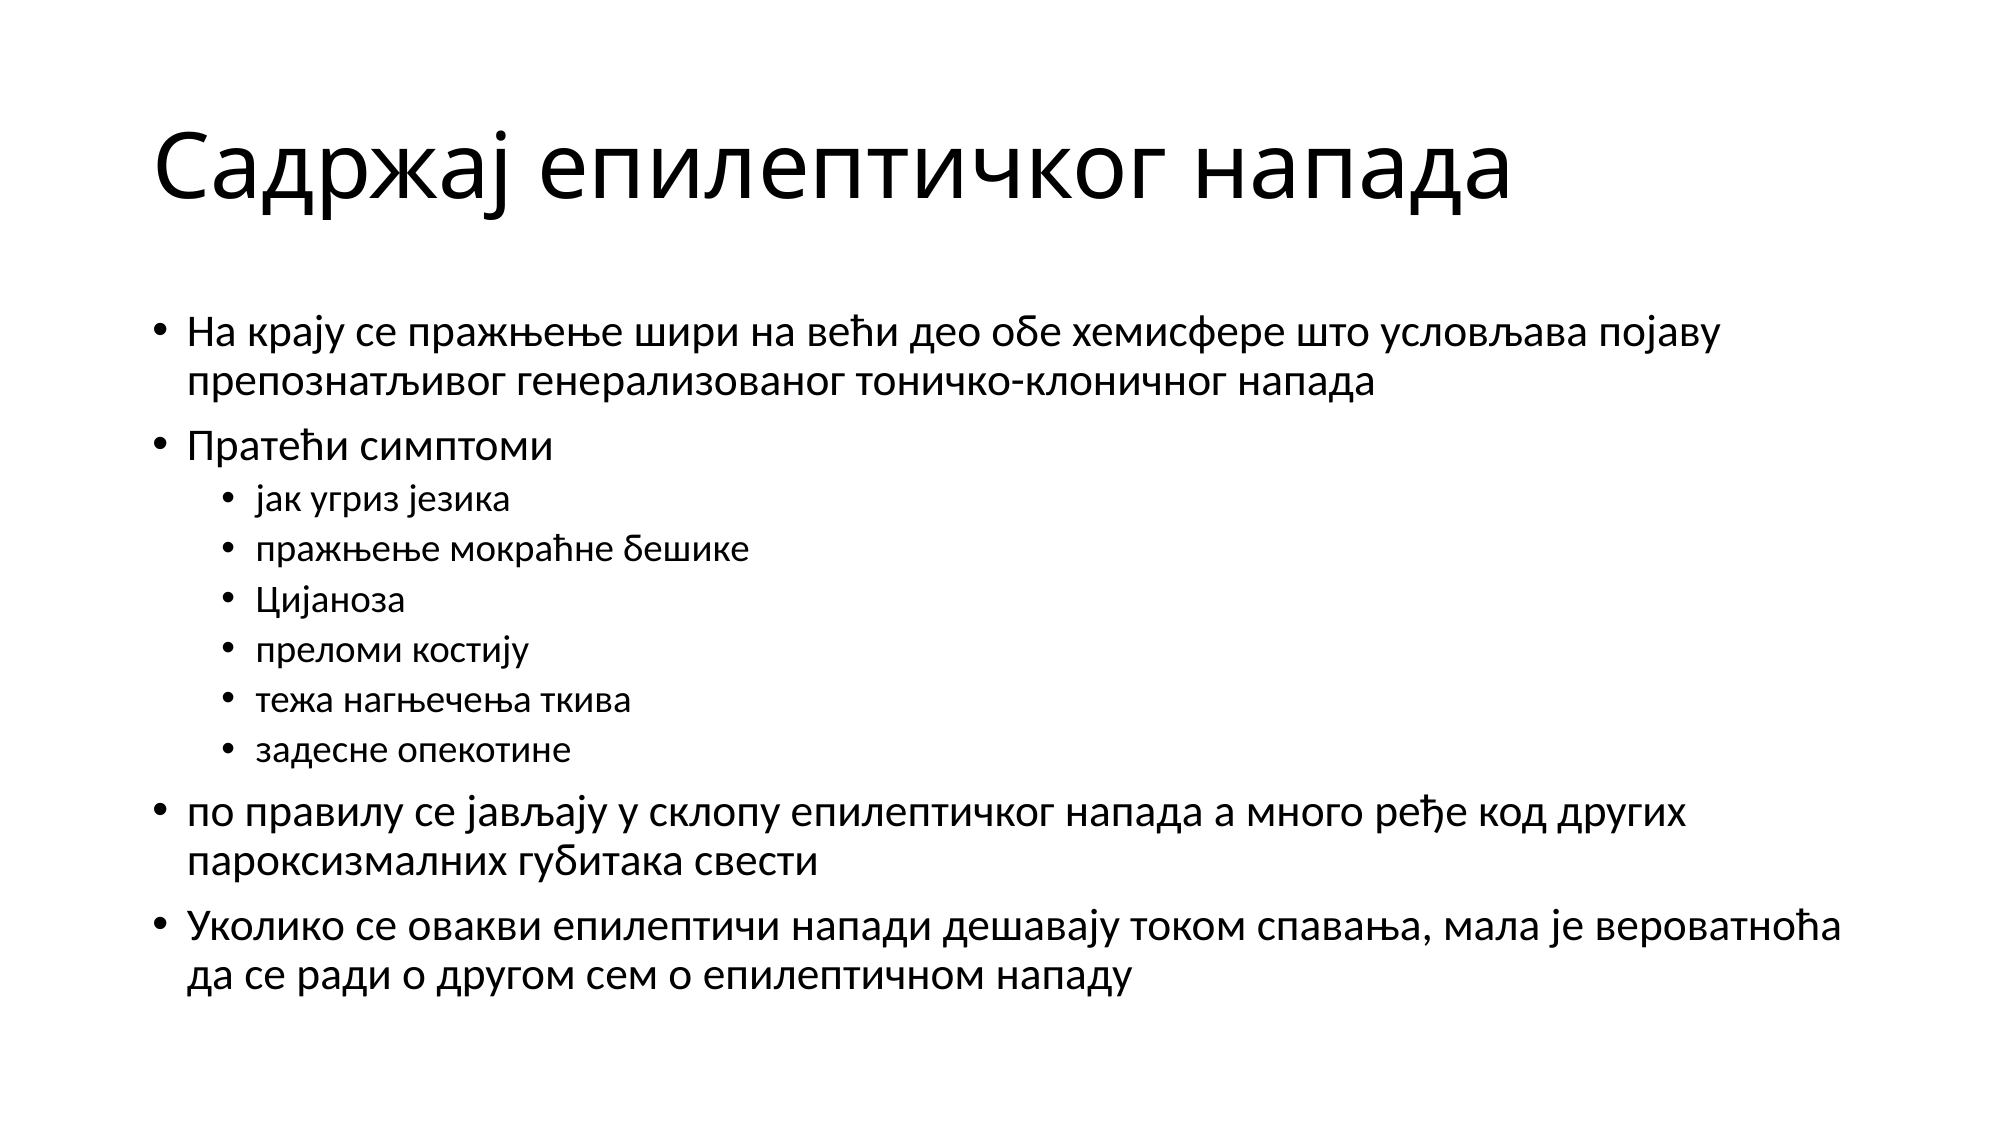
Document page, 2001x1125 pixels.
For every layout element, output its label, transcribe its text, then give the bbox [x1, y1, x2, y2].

list На крају се пражњење шири на већи део обе хемисфере што условљава појаву препознатљивог генерализованог тоничко-клоничног напада Пратећи симптоми јак угриз језика пражњење мокраћне бешике Цијаноза преломи костију тежа нагњечења ткива задесне опекотине по правилу се јављају у склопу епилептичког напада а много ређе код других пароксизмалних губитака свести Уколико се овакви епилептичи напади дешавају током спавања, мала је вероватноћа да се ради о другом сем о епилептичном нападу [137, 299, 1863, 1014]
title Садржај епилептичког напада [137, 59, 1863, 278]
